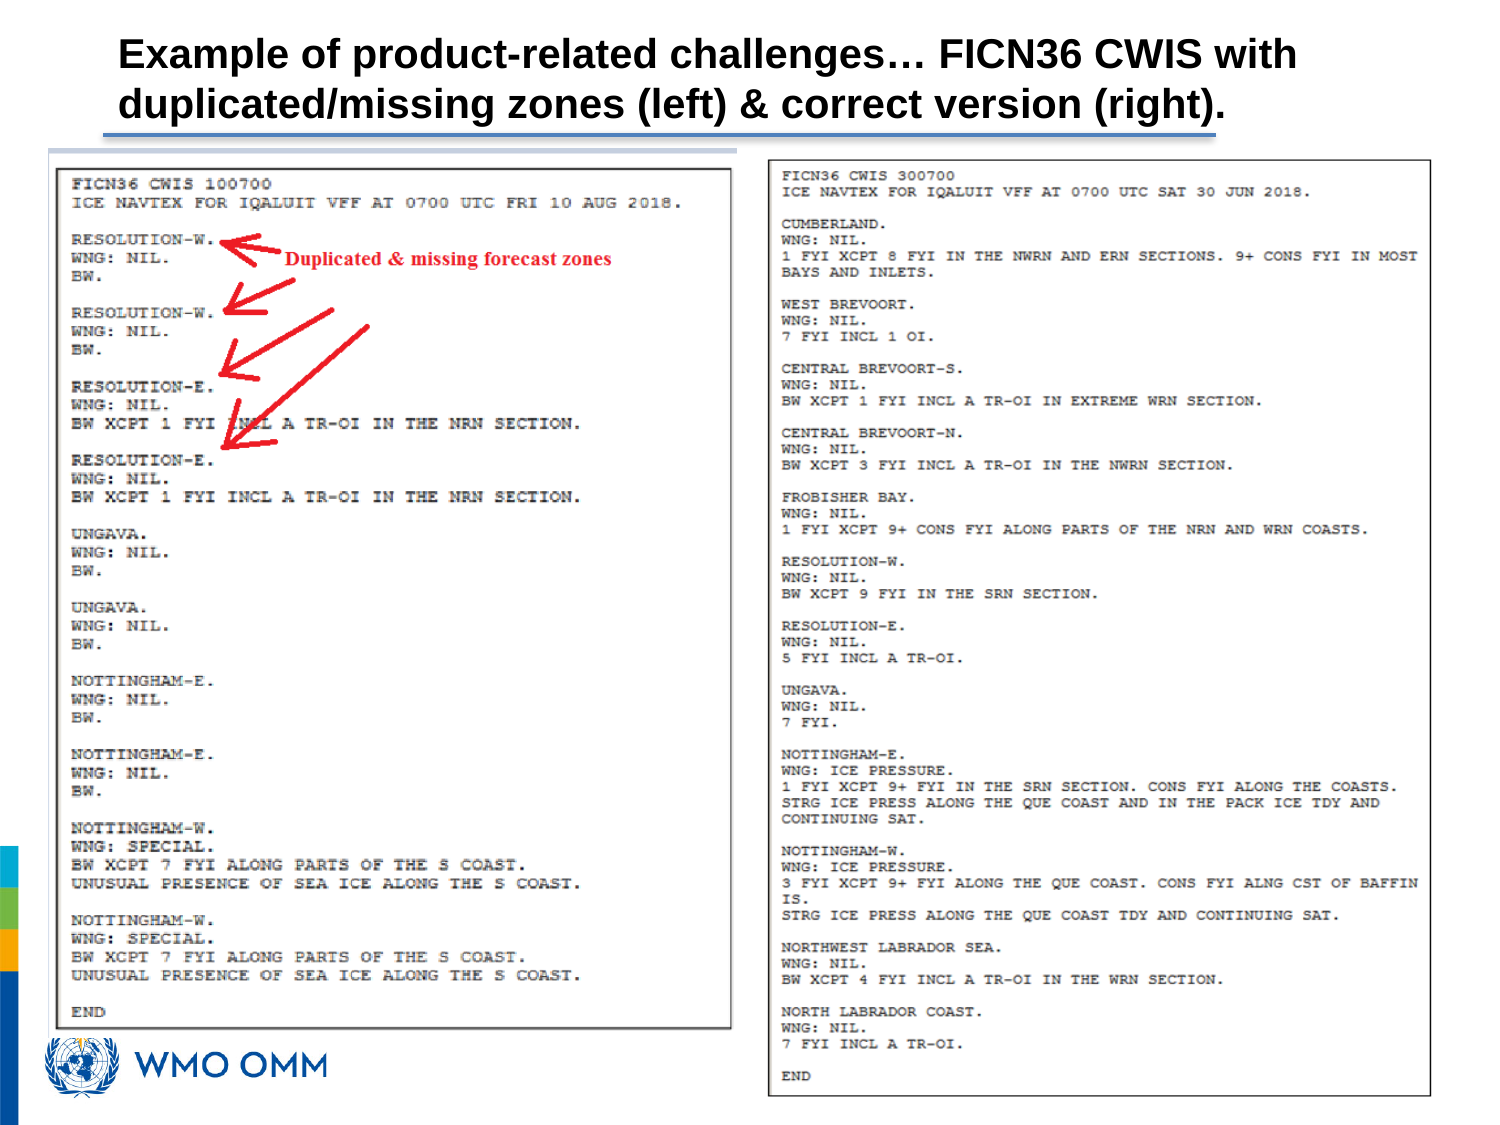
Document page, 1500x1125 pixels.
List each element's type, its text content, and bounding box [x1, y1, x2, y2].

picture [0, 148, 738, 1125]
text_box Example of product-related challenges… FICN36 CWIS with duplicated/missing zones (left) & correct version (right). [103, 19, 1475, 134]
picture [758, 148, 1443, 1107]
